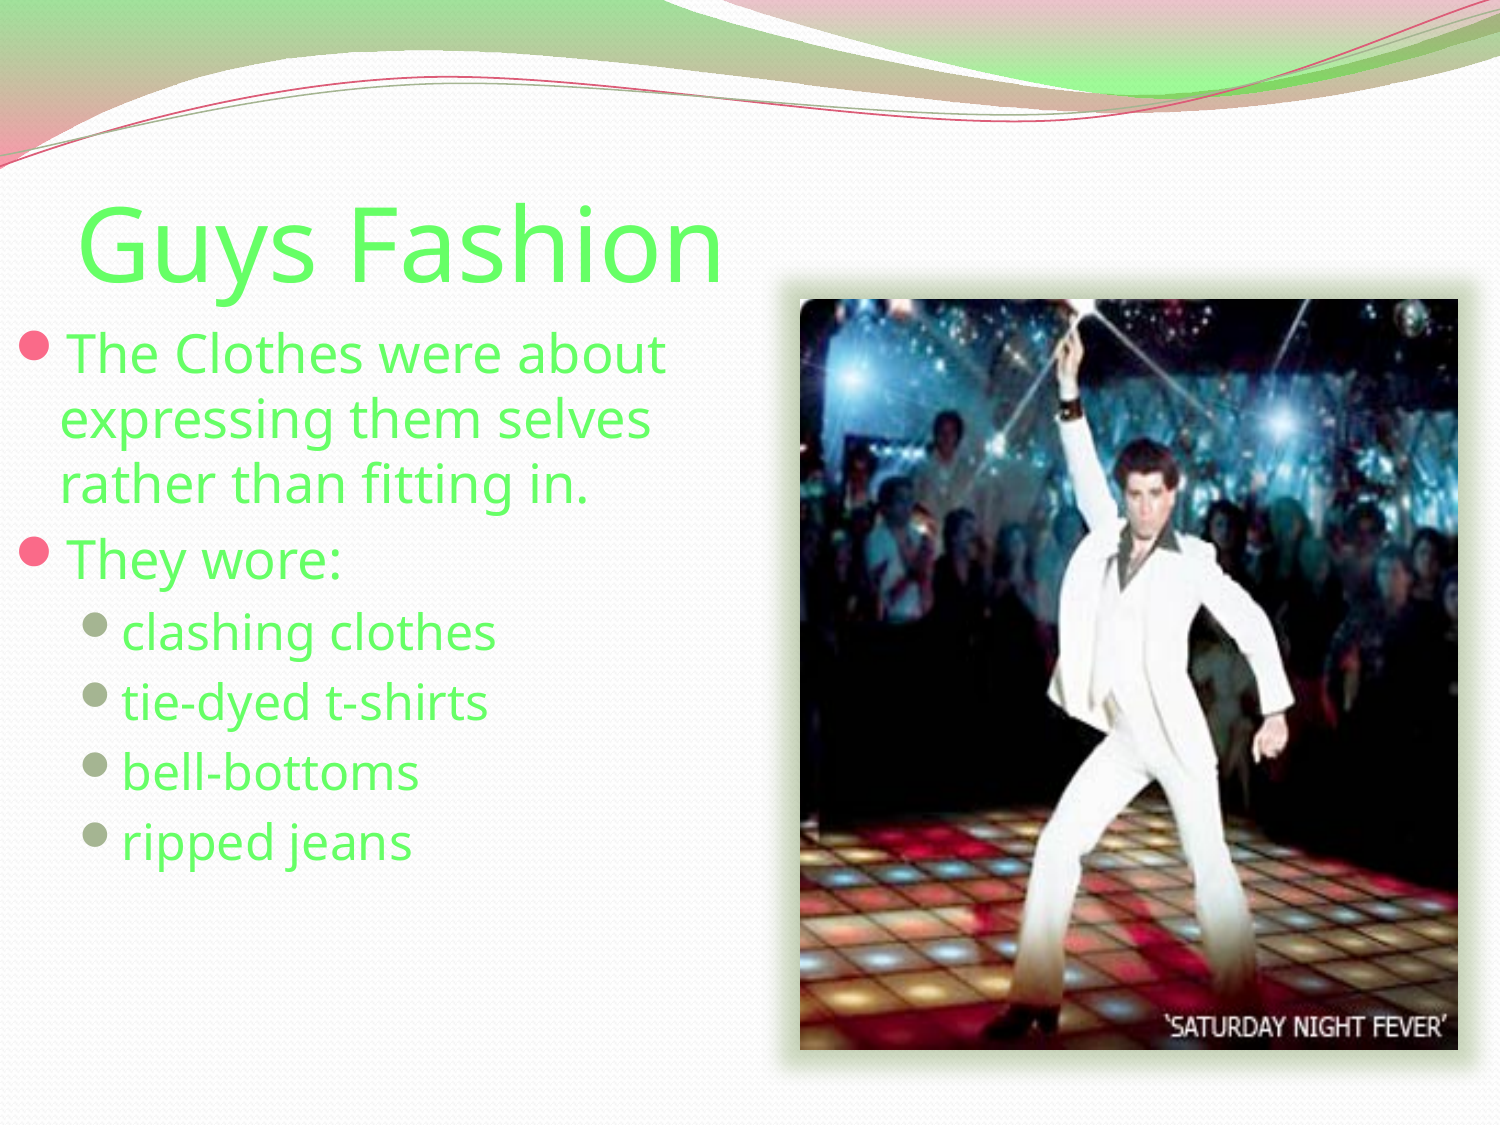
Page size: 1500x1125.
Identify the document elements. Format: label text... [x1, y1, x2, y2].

title Guys Fashion [75, 115, 1425, 303]
picture [799, 299, 1458, 1051]
list The Clothes were about expressing them selves rather than fitting in. They wore: clashing clothes tie-dyed t-shirts bell-bottoms ripped jeans [0, 312, 770, 1055]
